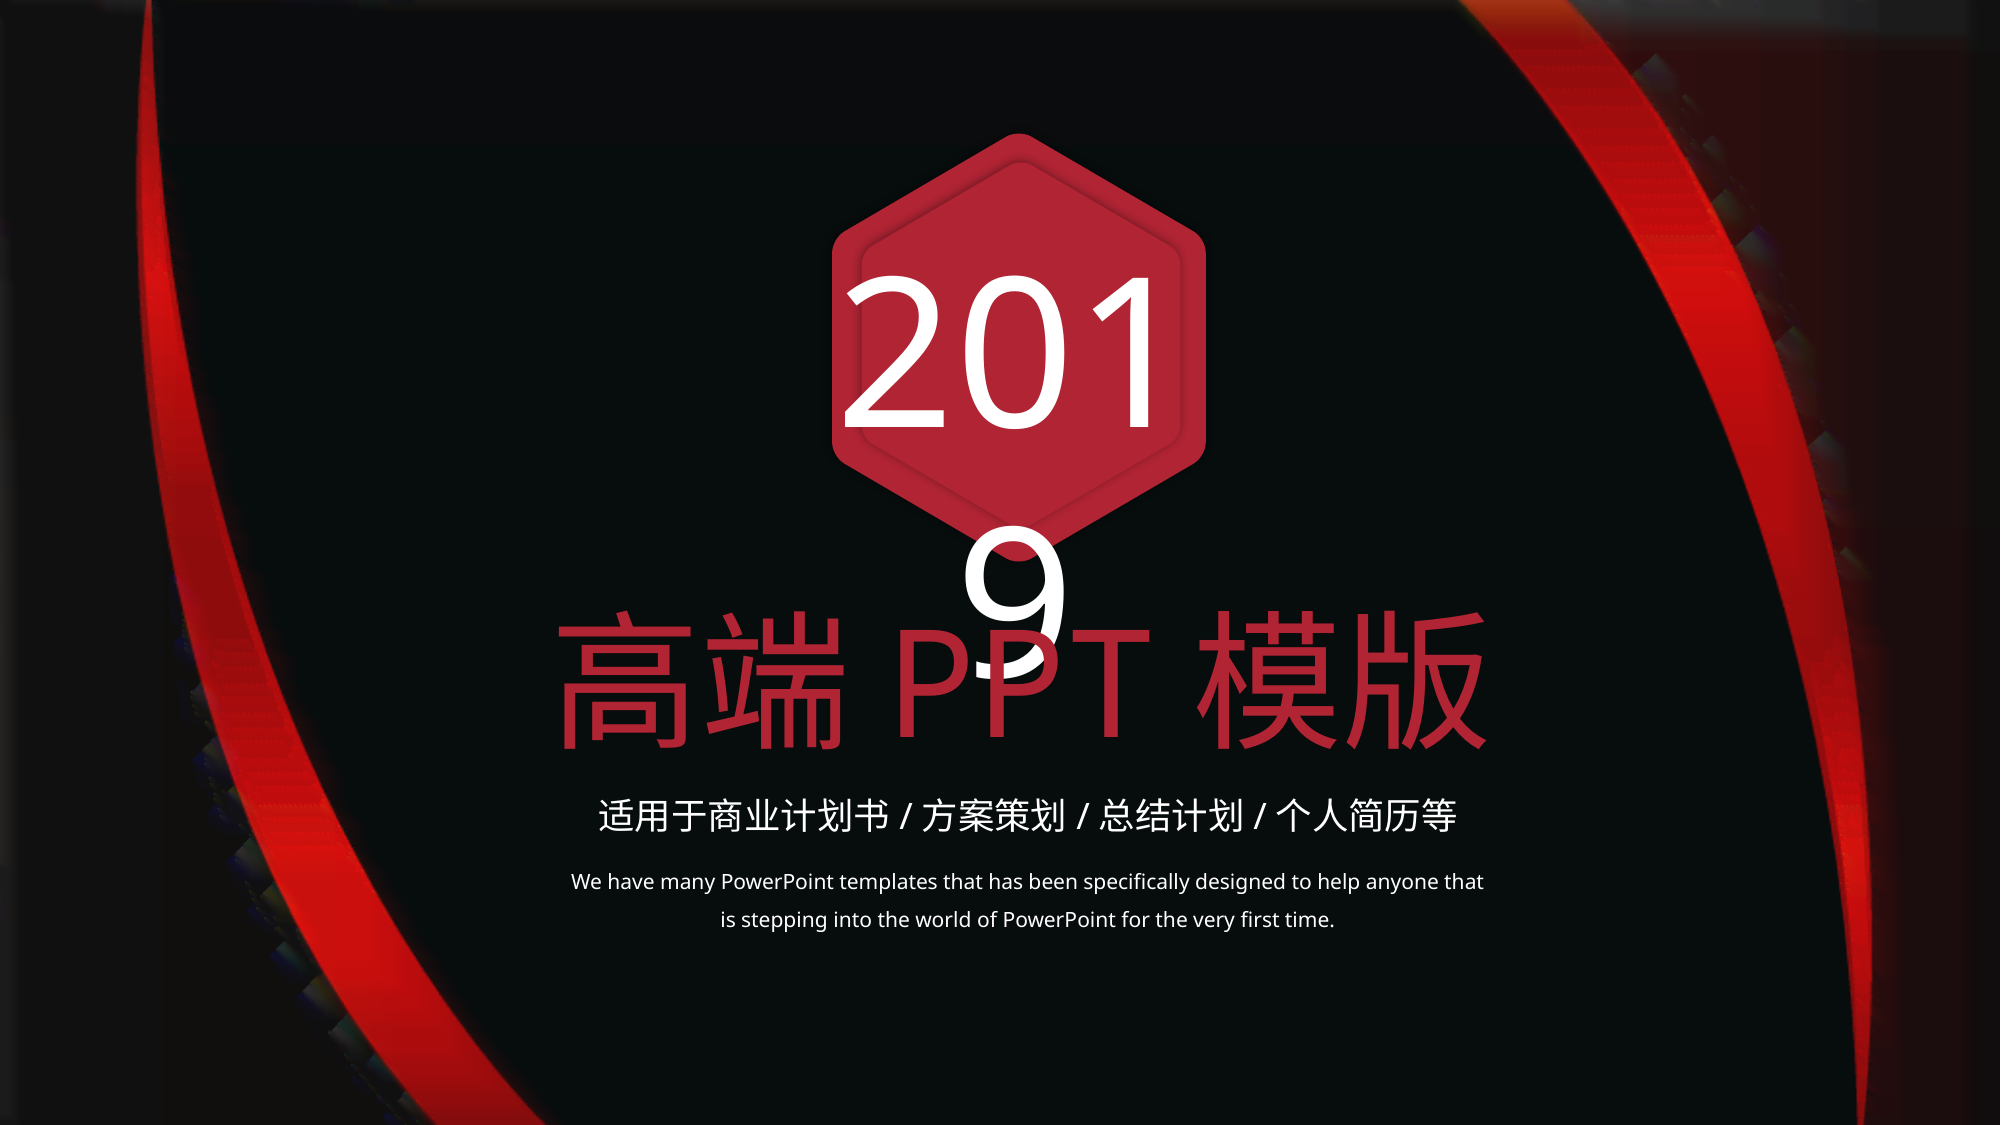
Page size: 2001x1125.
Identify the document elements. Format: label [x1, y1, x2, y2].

text_box [803, 160, 1234, 535]
picture [0, 0, 2000, 1125]
